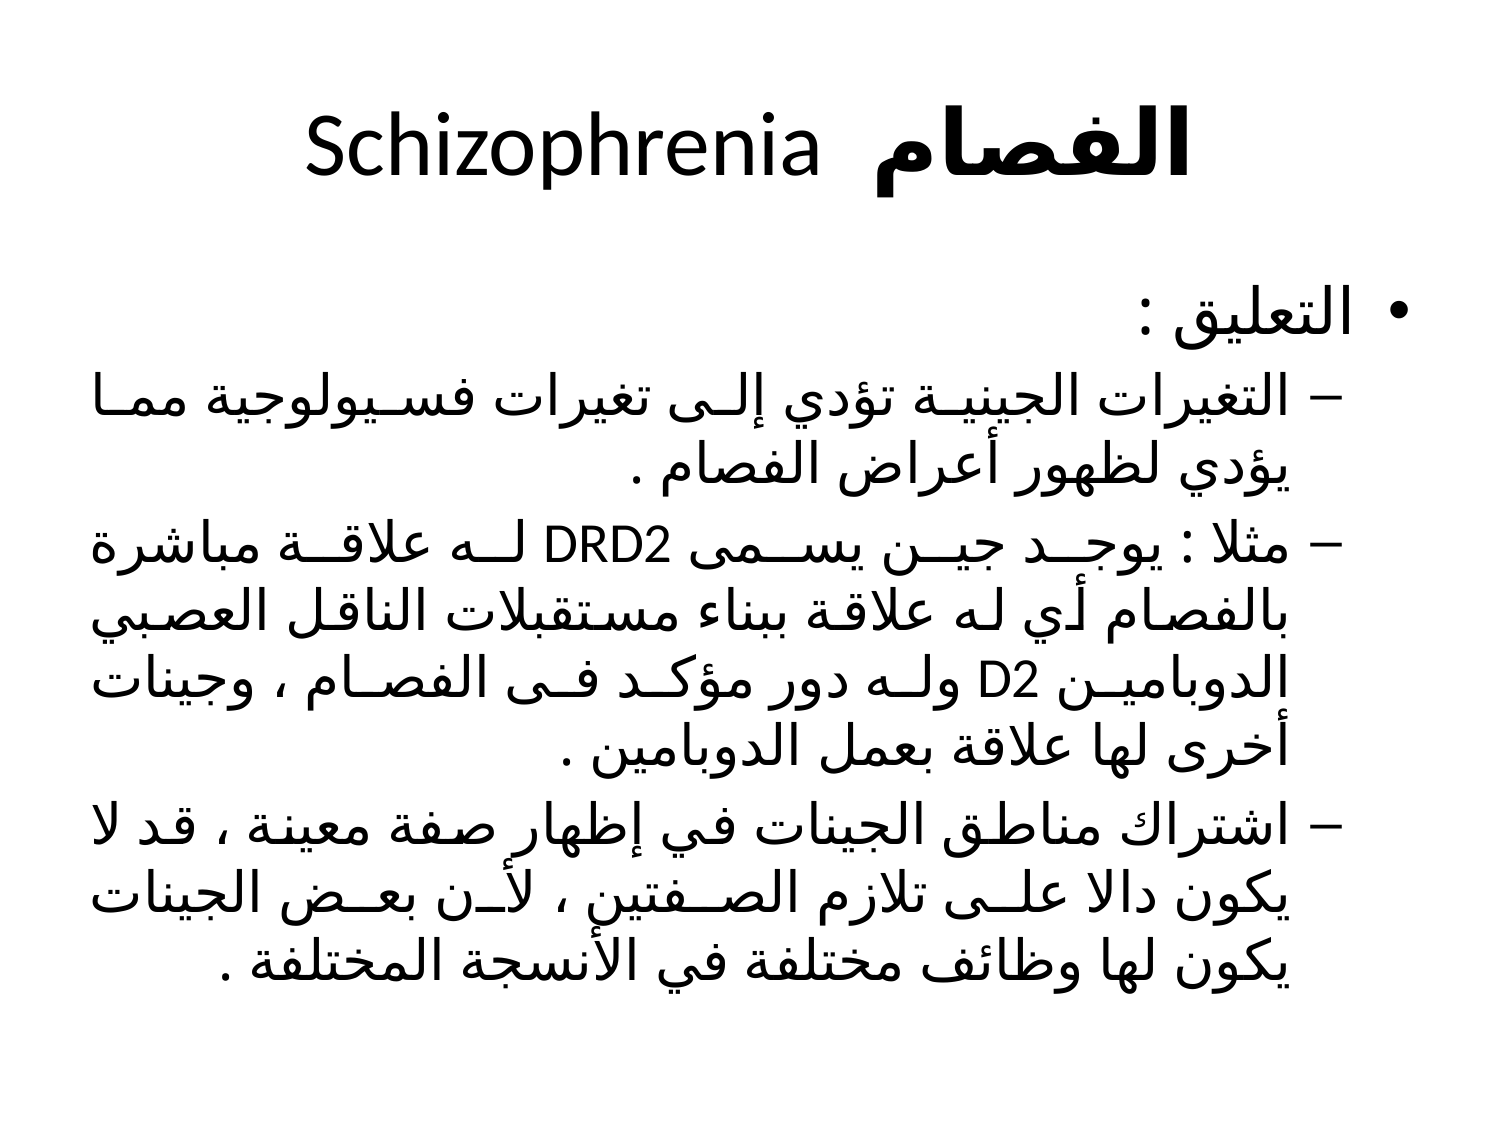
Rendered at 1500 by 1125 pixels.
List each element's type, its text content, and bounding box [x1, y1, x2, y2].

list التعليق : التغيرات الجينية تؤدي إلى تغيرات فسيولوجية مما يؤدي لظهور أعراض الفصام . مثلا : يوجد جين يسمى DRD2 له علاقة مباشرة بالفصام أي له علاقة ببناء مستقبلات الناقل العصبي الدوبامين D2 وله دور مؤكد فى الفصام ، وجينات أخرى لها علاقة بعمل الدوبامين . اشتراك مناطق الجينات في إظهار صفة معينة ، قد لا يكون دالا على تلازم الصفتين ، لأن بعض الجينات يكون لها وظائف مختلفة في الأنسجة المختلفة . [75, 262, 1425, 1005]
title الفصام Schizophrenia [75, 45, 1425, 233]
